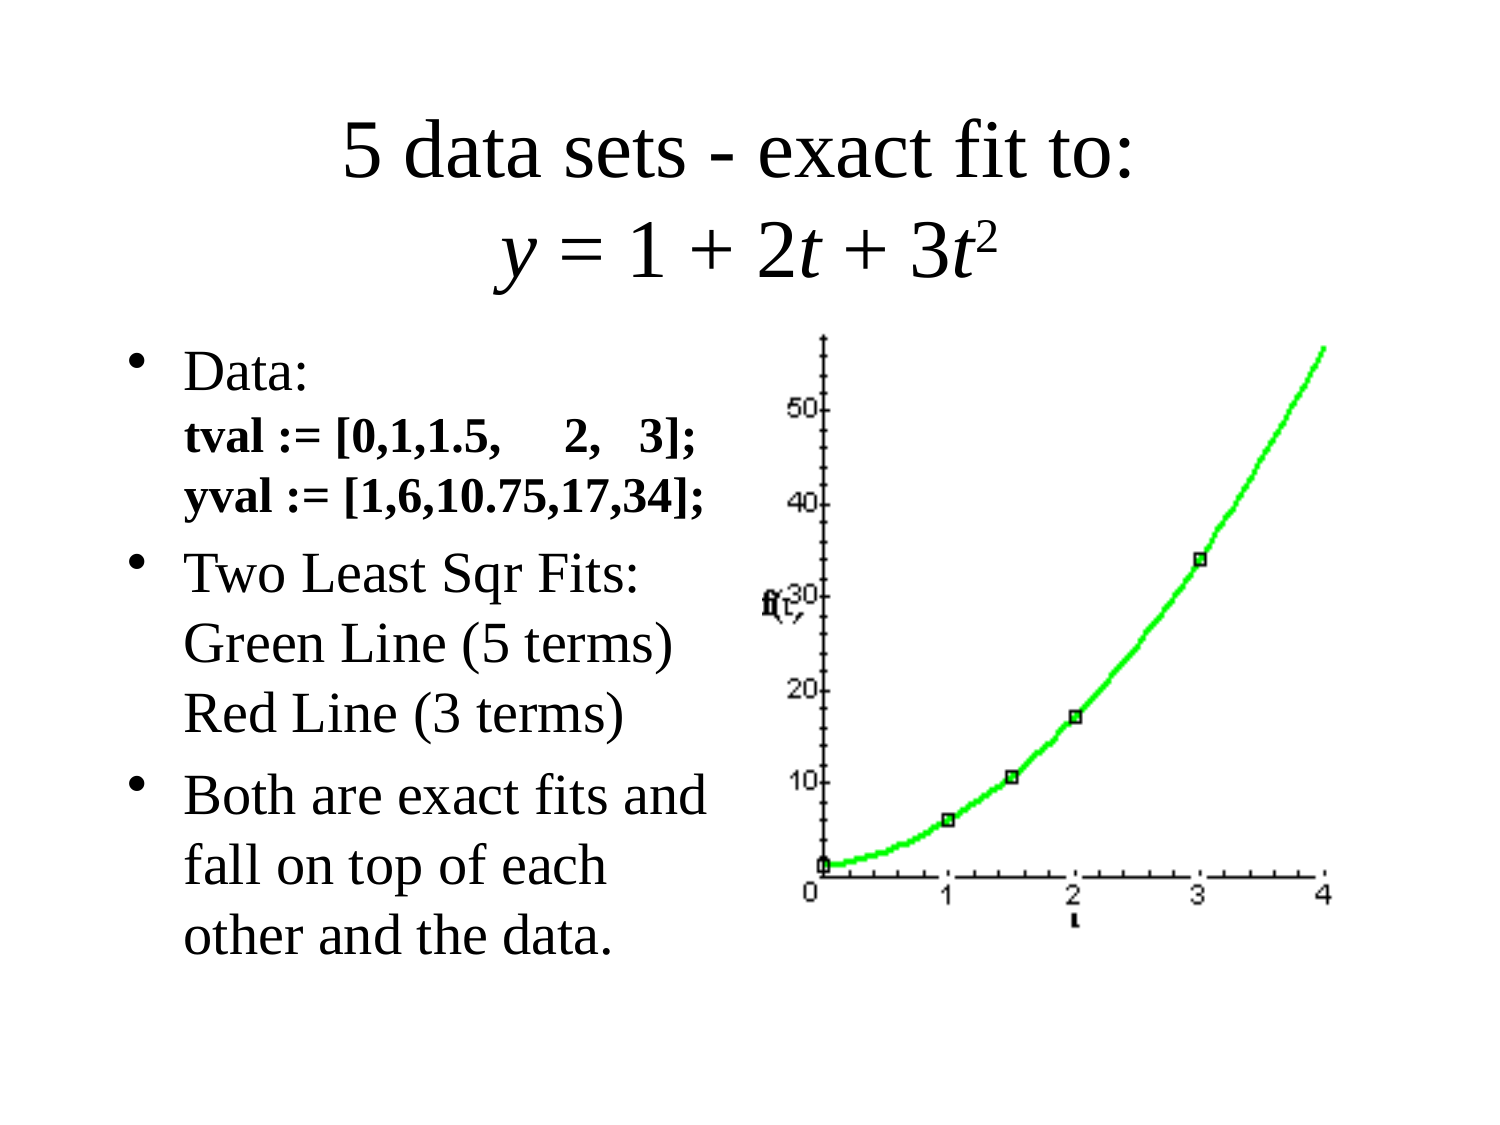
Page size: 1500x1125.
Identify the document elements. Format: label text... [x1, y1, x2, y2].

list Data: tval := [0,1,1.5, 2, 3]; yval := [1,6,10.75,17,34]; Two Least Sqr Fits: Green Line (5 terms) Red Line (3 terms) Both are exact fits and fall on top of each other and the data. [112, 324, 738, 1001]
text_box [762, 324, 1388, 1001]
title 5 data sets - exact fit to: y = 1 + 2t + 3t2 [112, 99, 1388, 288]
